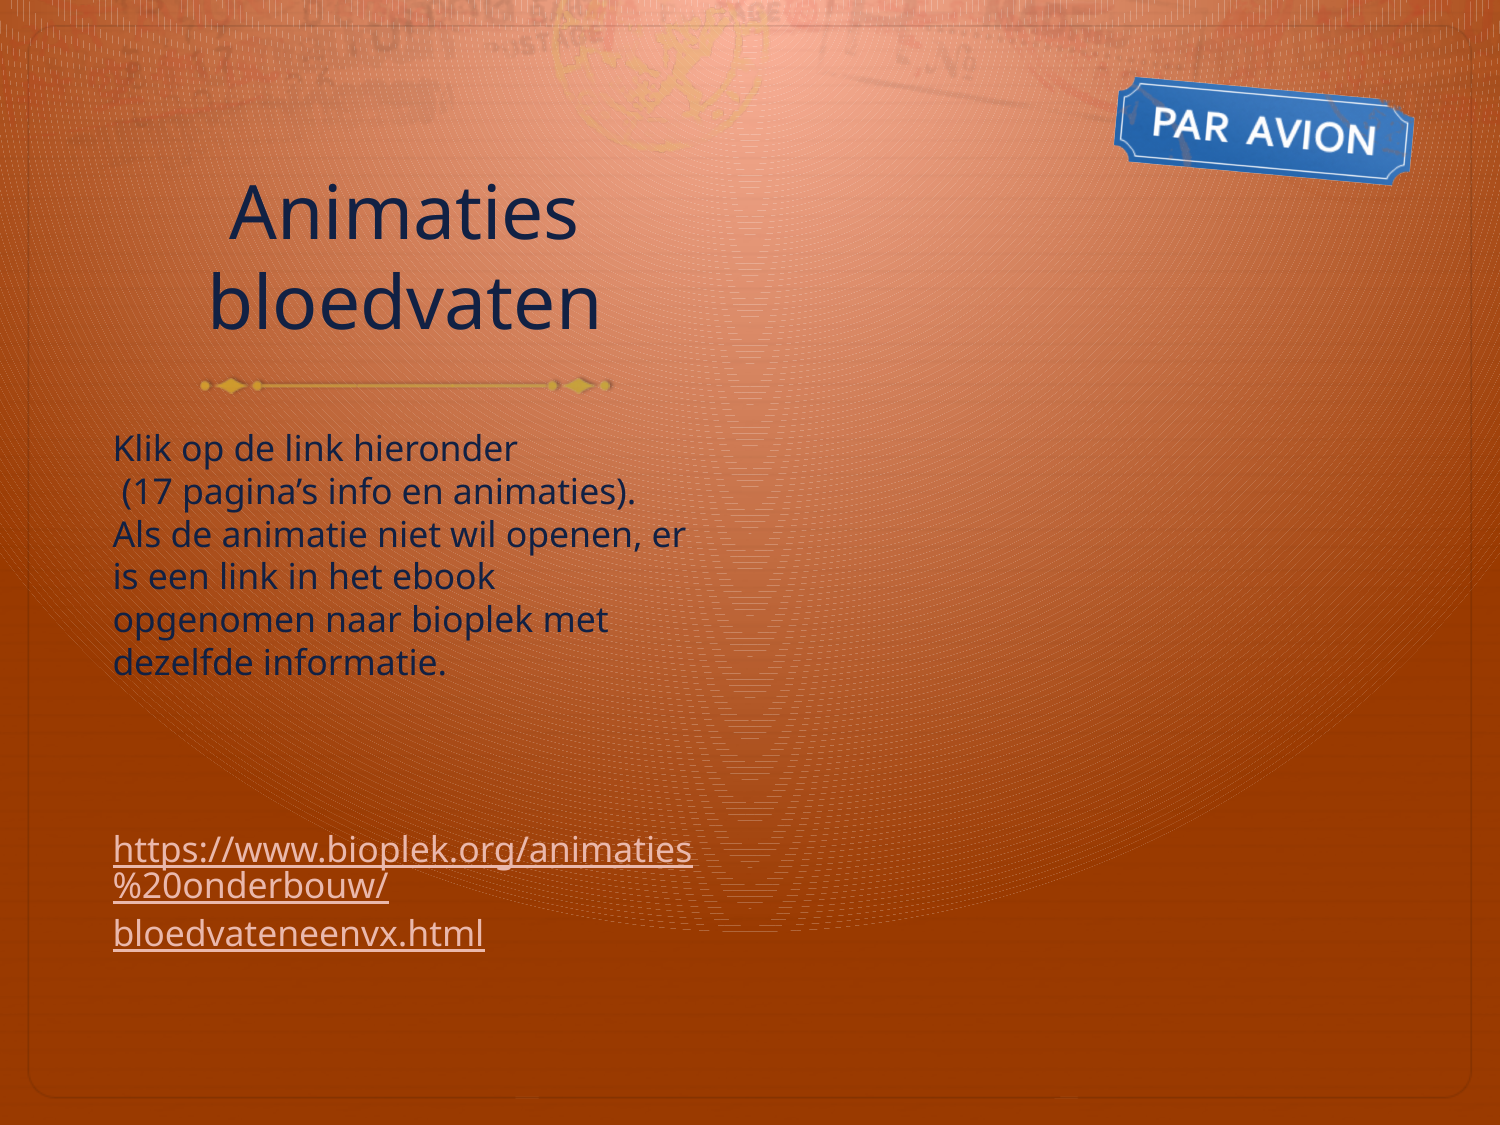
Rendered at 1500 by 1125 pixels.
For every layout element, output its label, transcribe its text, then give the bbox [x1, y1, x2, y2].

picture [0, 0, 1500, 1125]
list Klik op de link hieronder (17 pagina’s info en animaties). Als de animatie niet wil openen, er is een link in het ebook opgenomen naar bioplek met dezelfde informatie. https://www.bioplek.org/animaties%20onderbouw/bloedvateneenvx.html [97, 418, 713, 935]
title Animaties bloedvaten [97, 71, 713, 352]
